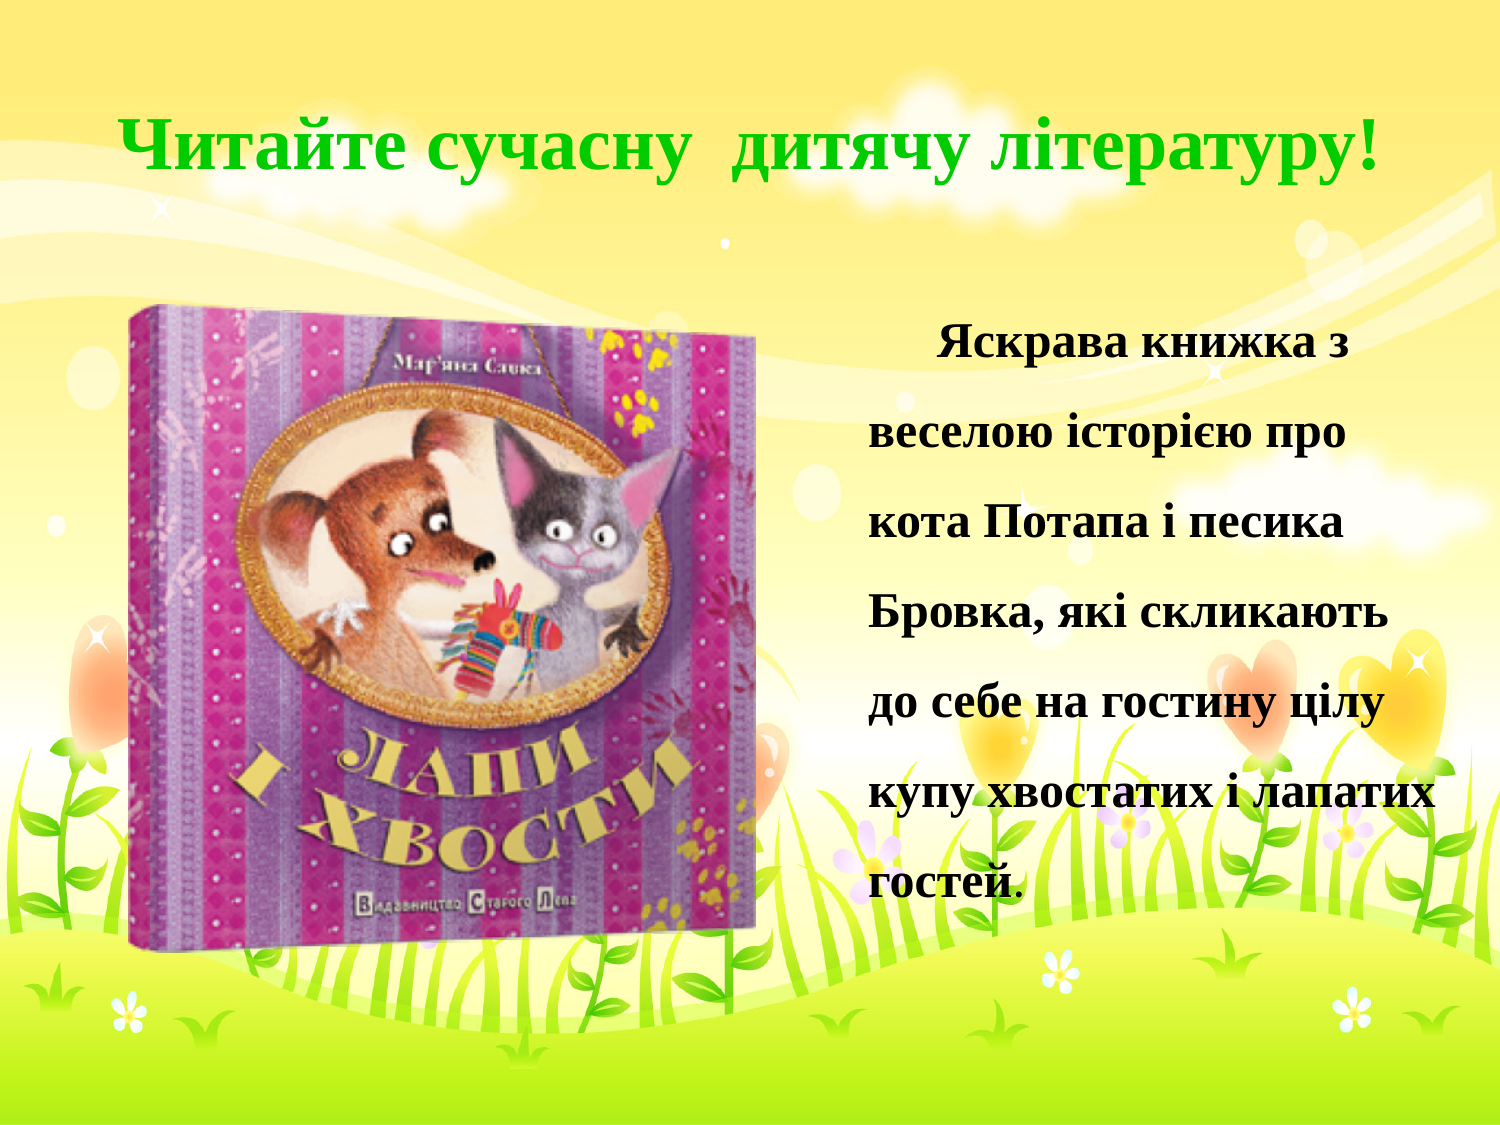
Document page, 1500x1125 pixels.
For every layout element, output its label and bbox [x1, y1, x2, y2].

picture [0, 0, 1500, 1125]
list [128, 304, 756, 954]
